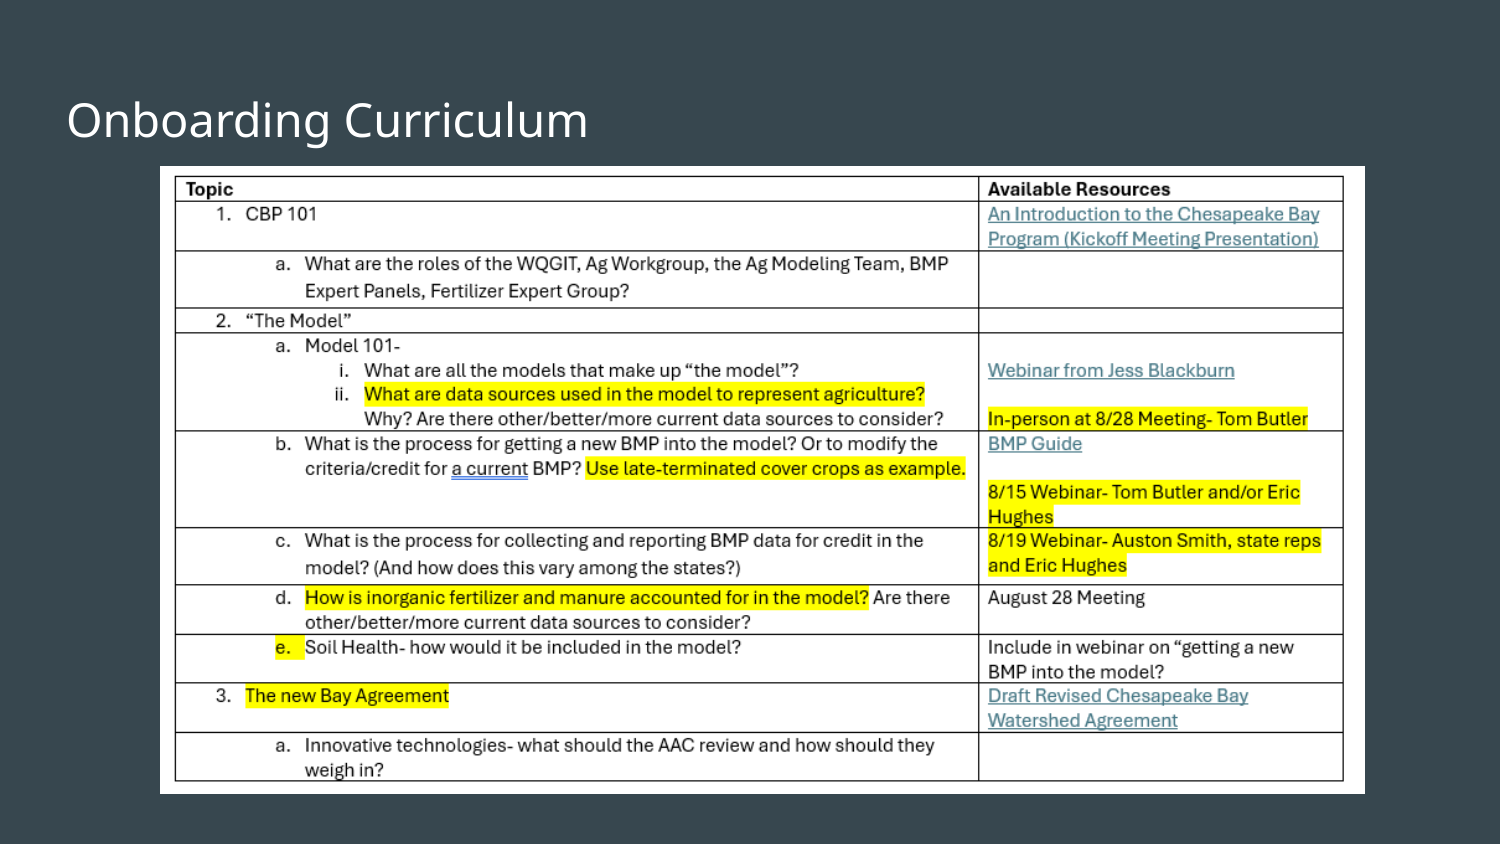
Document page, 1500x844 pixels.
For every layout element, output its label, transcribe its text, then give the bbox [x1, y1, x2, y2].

picture [160, 166, 1365, 794]
title Onboarding Curriculum [51, 72, 1449, 167]
